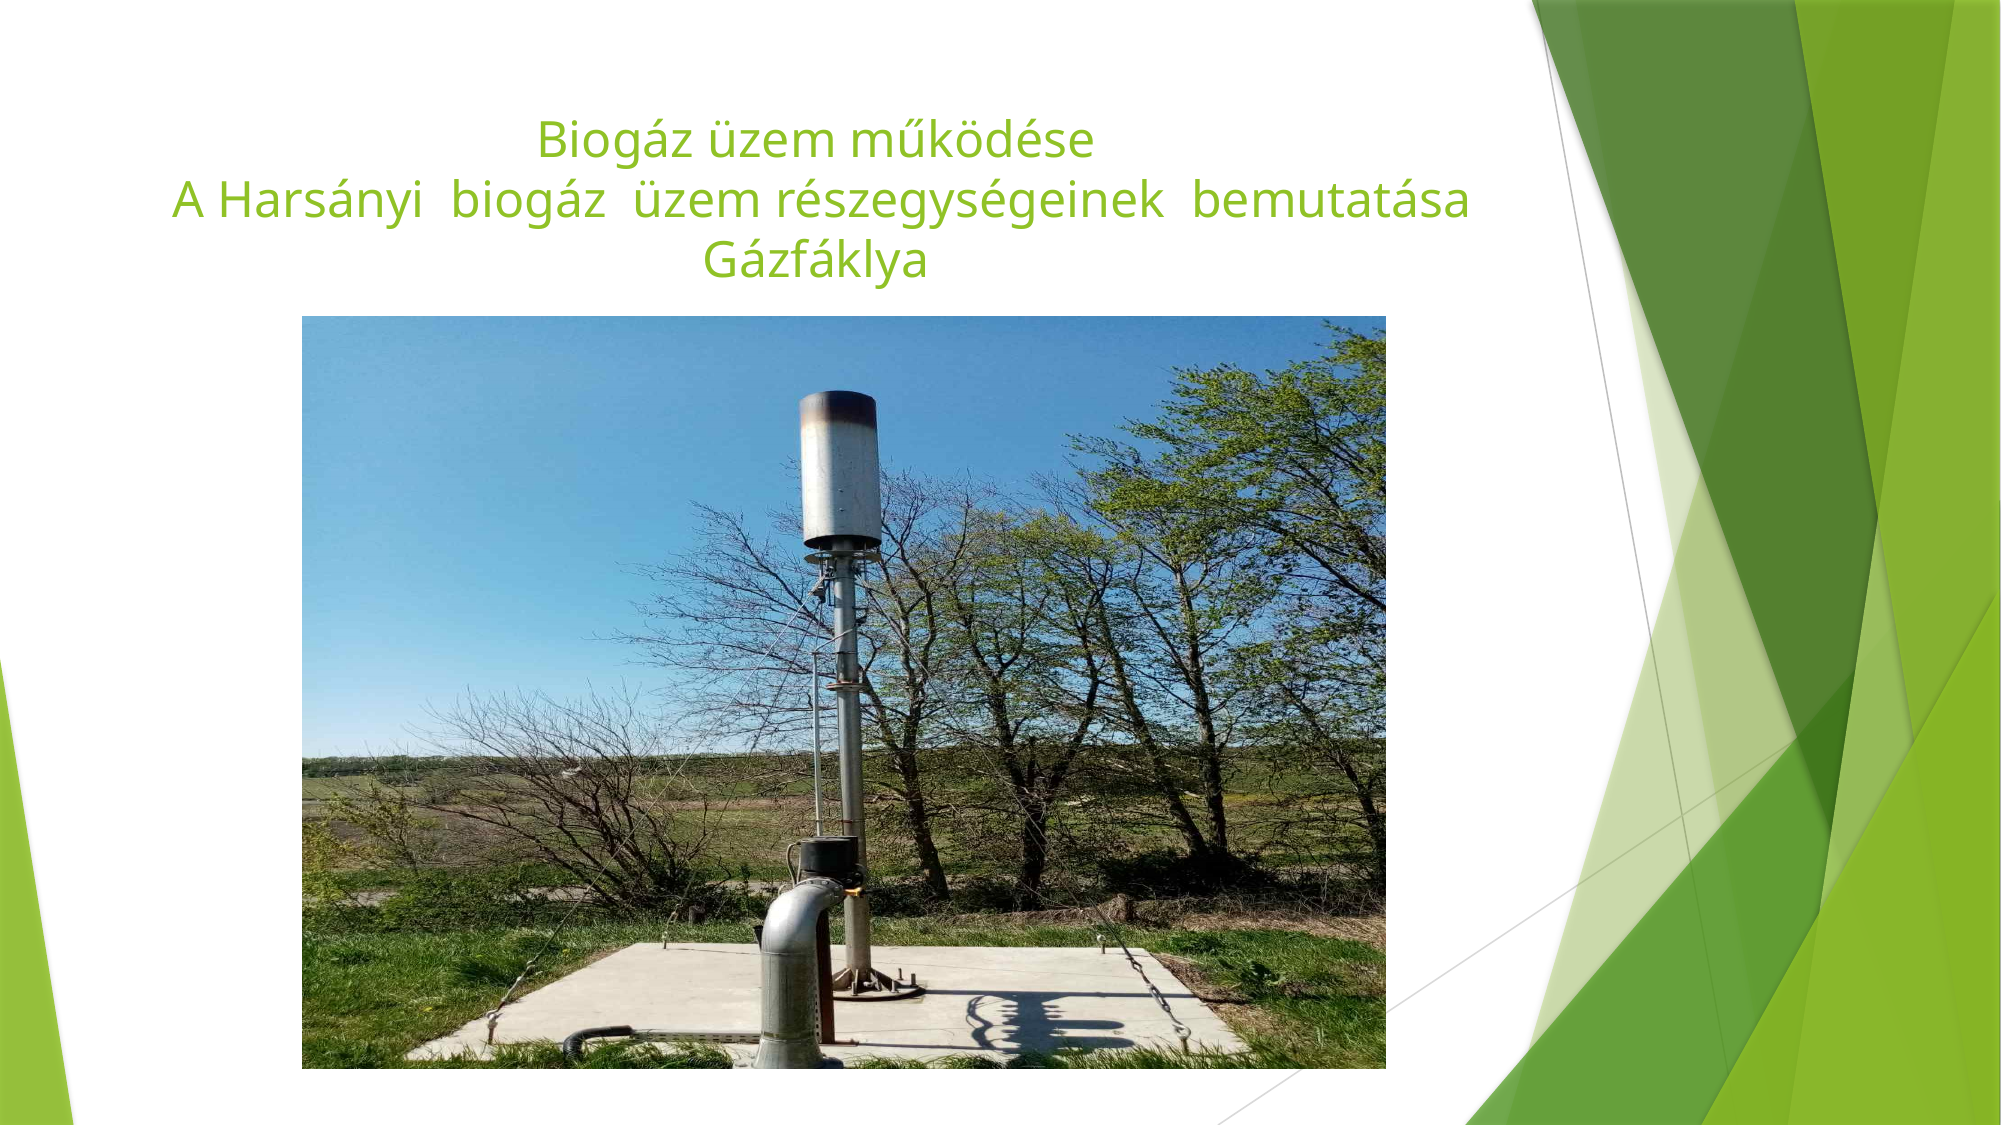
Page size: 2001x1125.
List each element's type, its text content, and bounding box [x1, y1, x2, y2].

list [301, 316, 1387, 1070]
title Biogáz üzem működése A Harsányi biogáz üzem részegységeinek bemutatása Gázfáklya [111, 99, 1522, 317]
